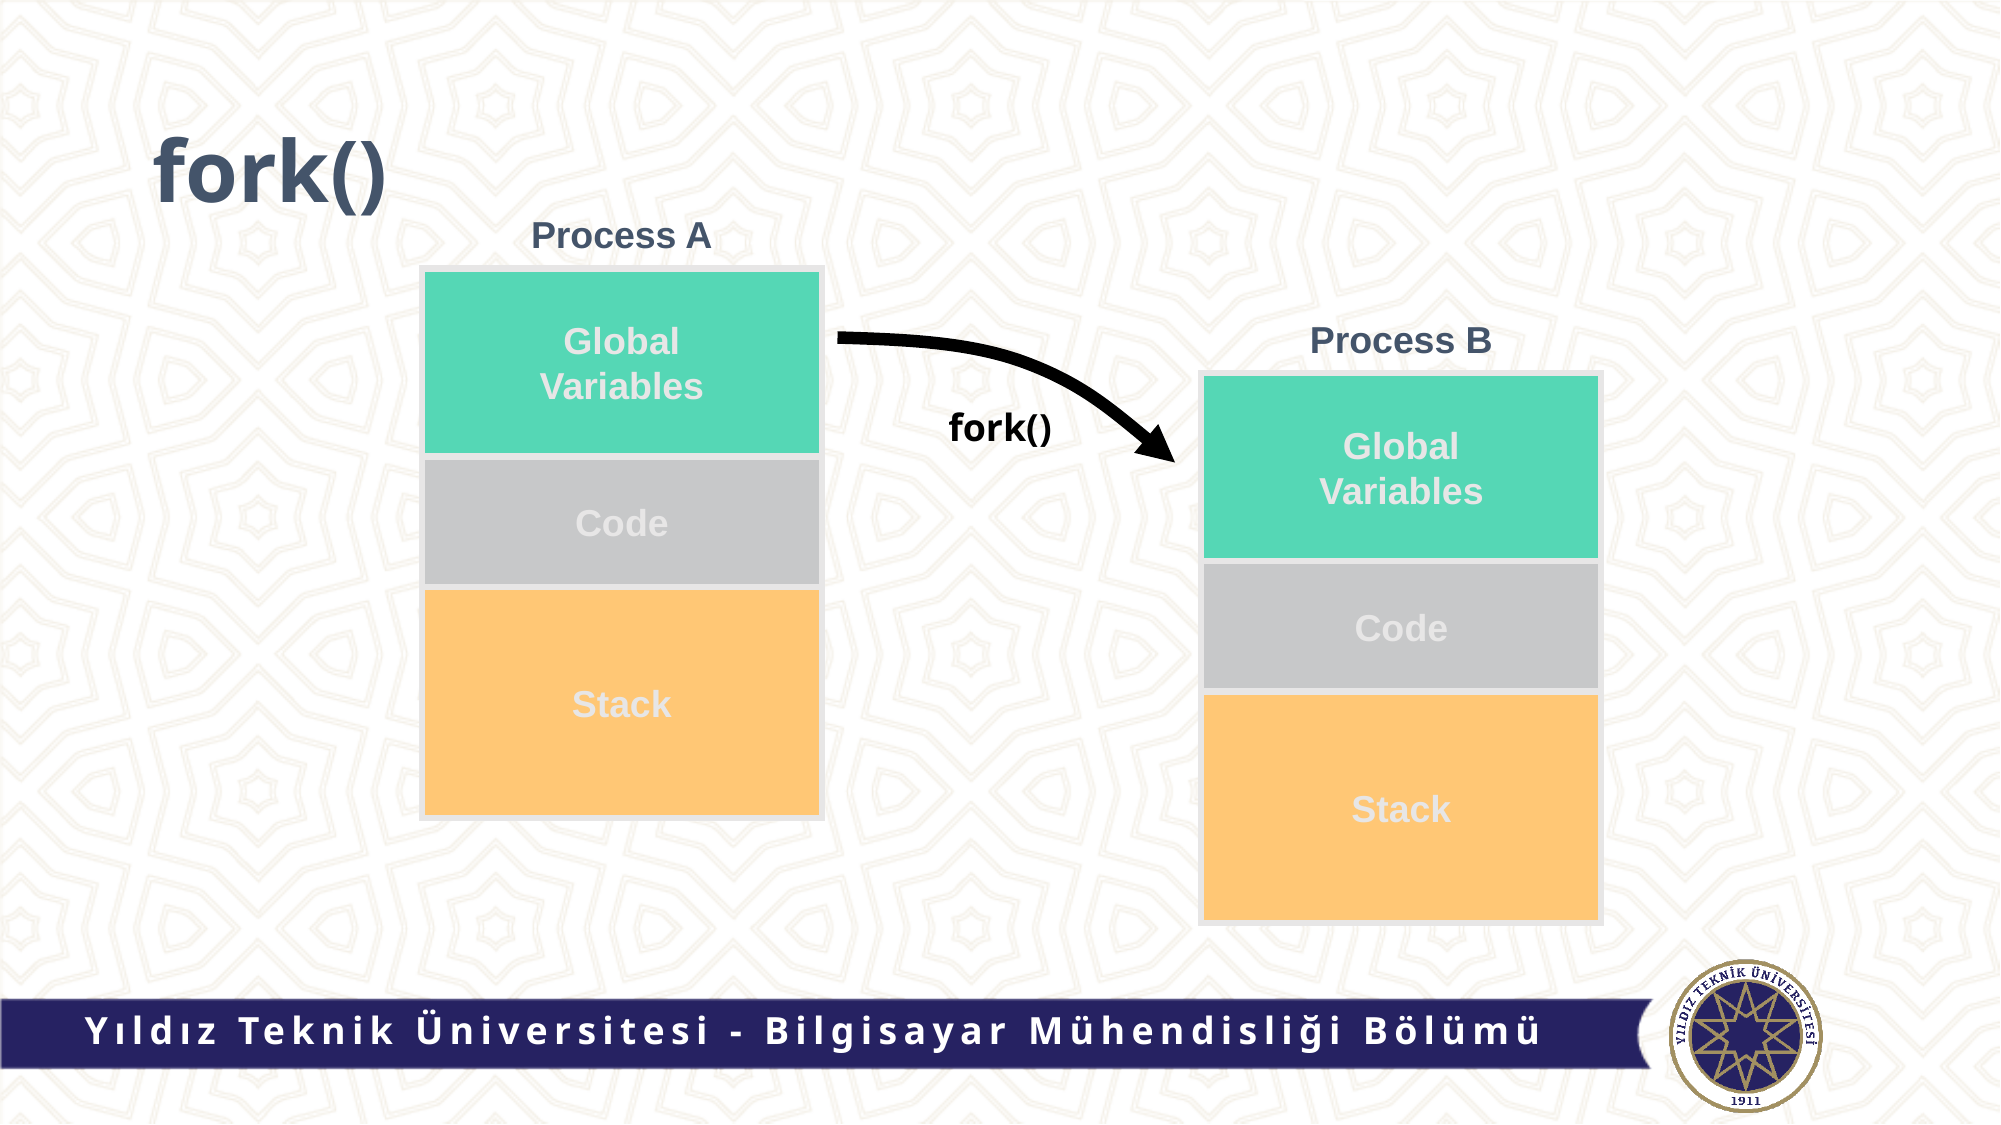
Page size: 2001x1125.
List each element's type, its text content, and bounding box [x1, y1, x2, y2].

footer Yıldız Teknik Üniversitesi - Bilgisayar Mühendisliği Bölümü [0, 997, 1628, 1069]
picture [0, 0, 2000, 1125]
text_box fork() [933, 396, 1067, 456]
title fork() [137, 59, 1863, 278]
text_box [837, 337, 1176, 463]
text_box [421, 193, 822, 819]
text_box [1201, 297, 1602, 923]
